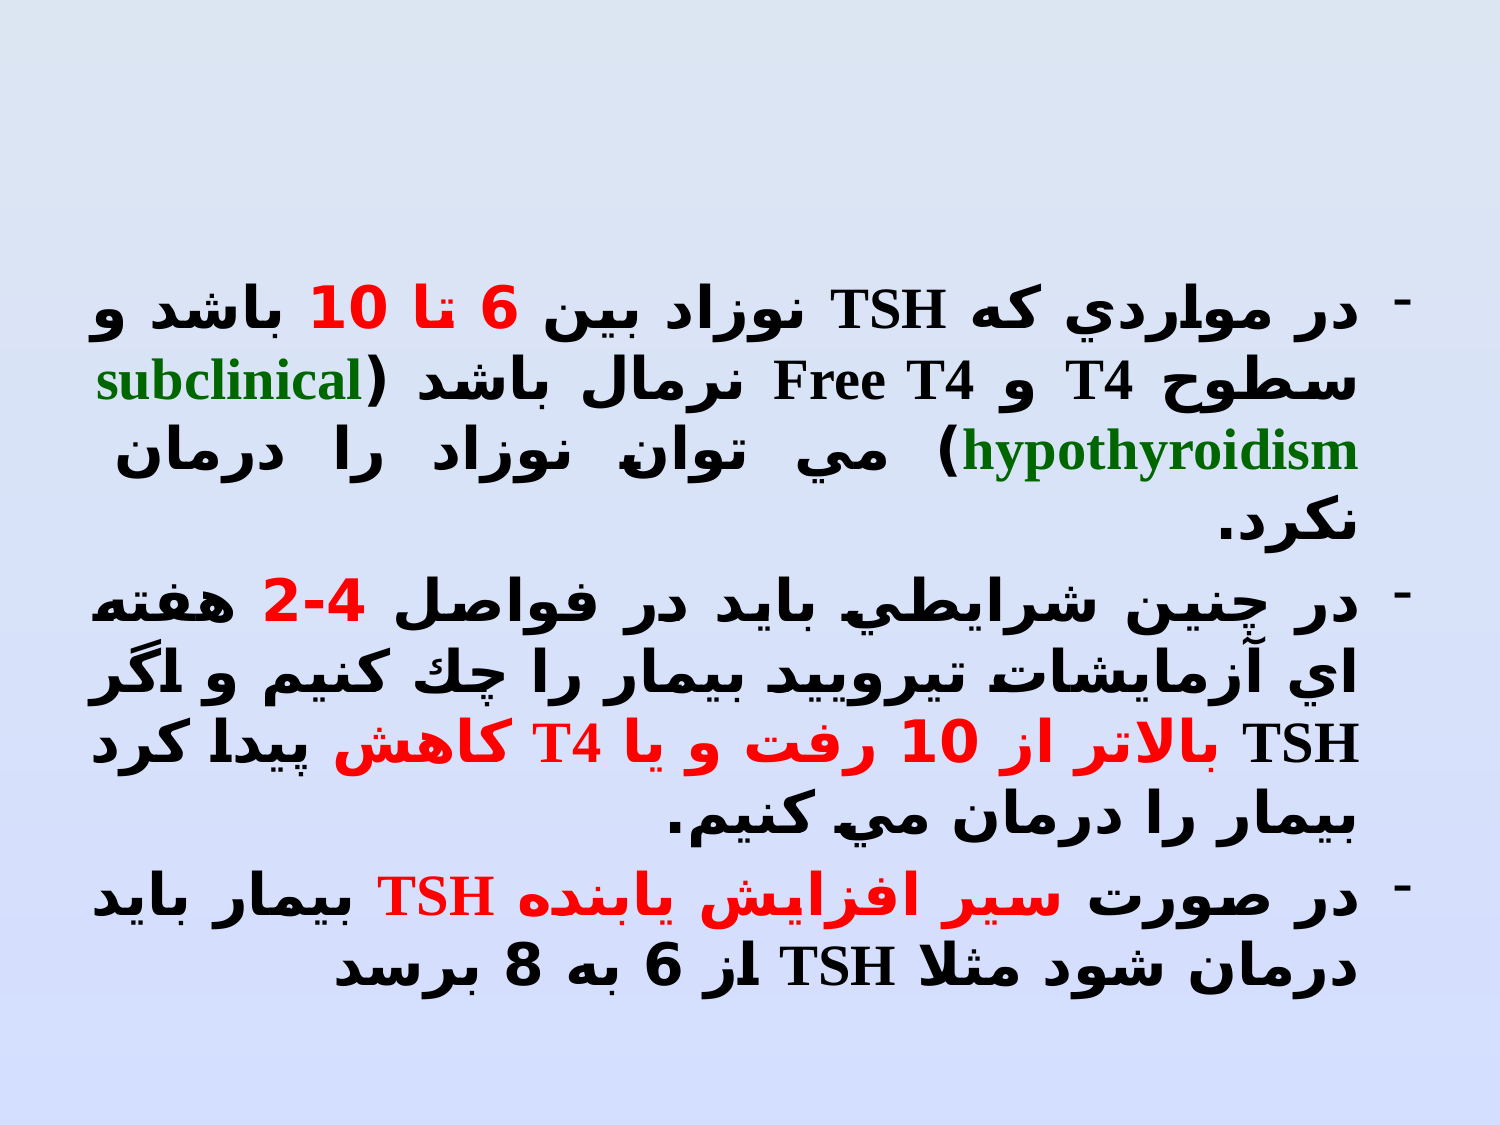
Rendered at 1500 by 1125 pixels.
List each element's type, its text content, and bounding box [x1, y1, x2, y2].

list در مواردي كه TSH نوزاد بين 6 تا 10 باشد و سطوح T4 و Free T4 نرمال باشد (subclinical hypothyroidism) مي توان نوزاد را درمان نكرد. در چنين شرايطي بايد در فواصل 4-2 هفته اي آزمايشات تيروييد بيمار را چك كنيم و اگر TSH بالاتر از 10 رفت و يا T4 كاهش پيدا كرد بيمار را درمان مي كنيم. در صورت سیر افزایش یابنده TSH بیمار باید درمان شود مثلا TSH از 6 به 8 برسد [75, 262, 1425, 1005]
